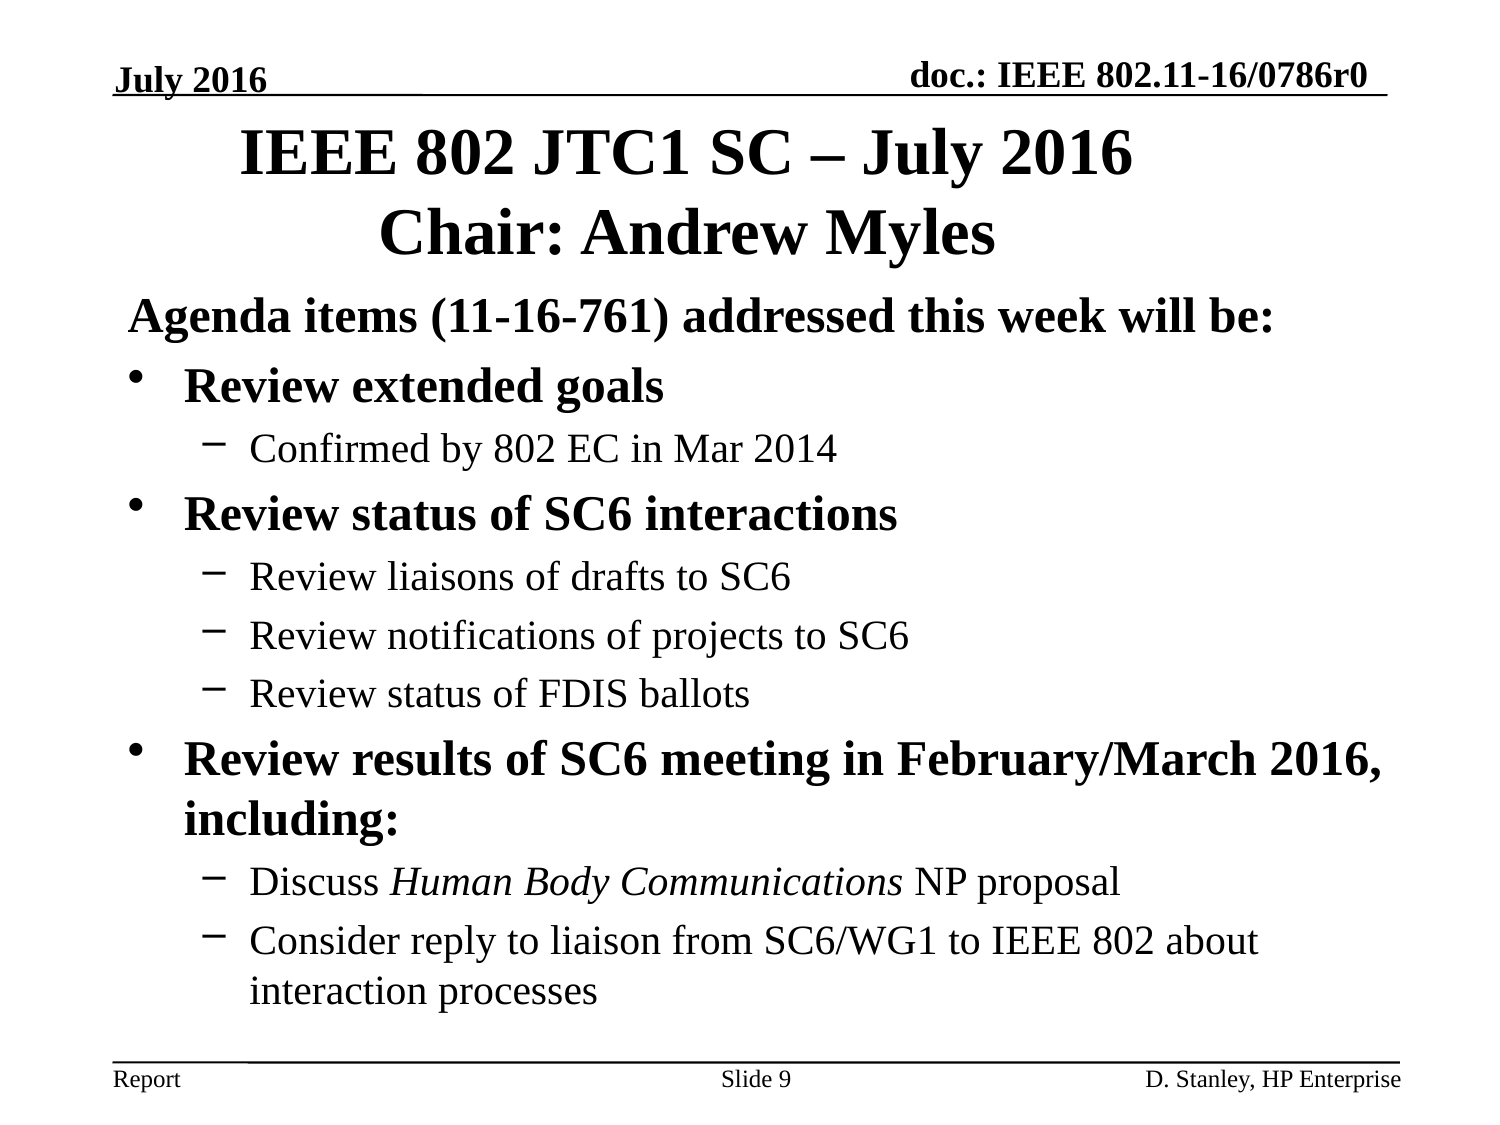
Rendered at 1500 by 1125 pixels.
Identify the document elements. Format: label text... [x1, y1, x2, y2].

title IEEE 802 JTC1 SC – July 2016 Chair: Andrew Myles [50, 99, 1325, 275]
footer D. Stanley, HP Enterprise [1034, 1063, 1402, 1093]
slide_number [114, 54, 274, 99]
slide_number Slide 9 [720, 1063, 792, 1093]
list Agenda items (11-16-761) addressed this week will be: Review extended goals Confirmed by 802 EC in Mar 2014 Review status of SC6 interactions Review liaisons of drafts to SC6 Review notifications of projects to SC6 Review status of FDIS ballots Review results of SC6 meeting in February/March 2016, including: Discuss Human Body Communications NP proposal Consider reply to liaison from SC6/WG1 to IEEE 802 about interaction processes [112, 275, 1463, 1063]
